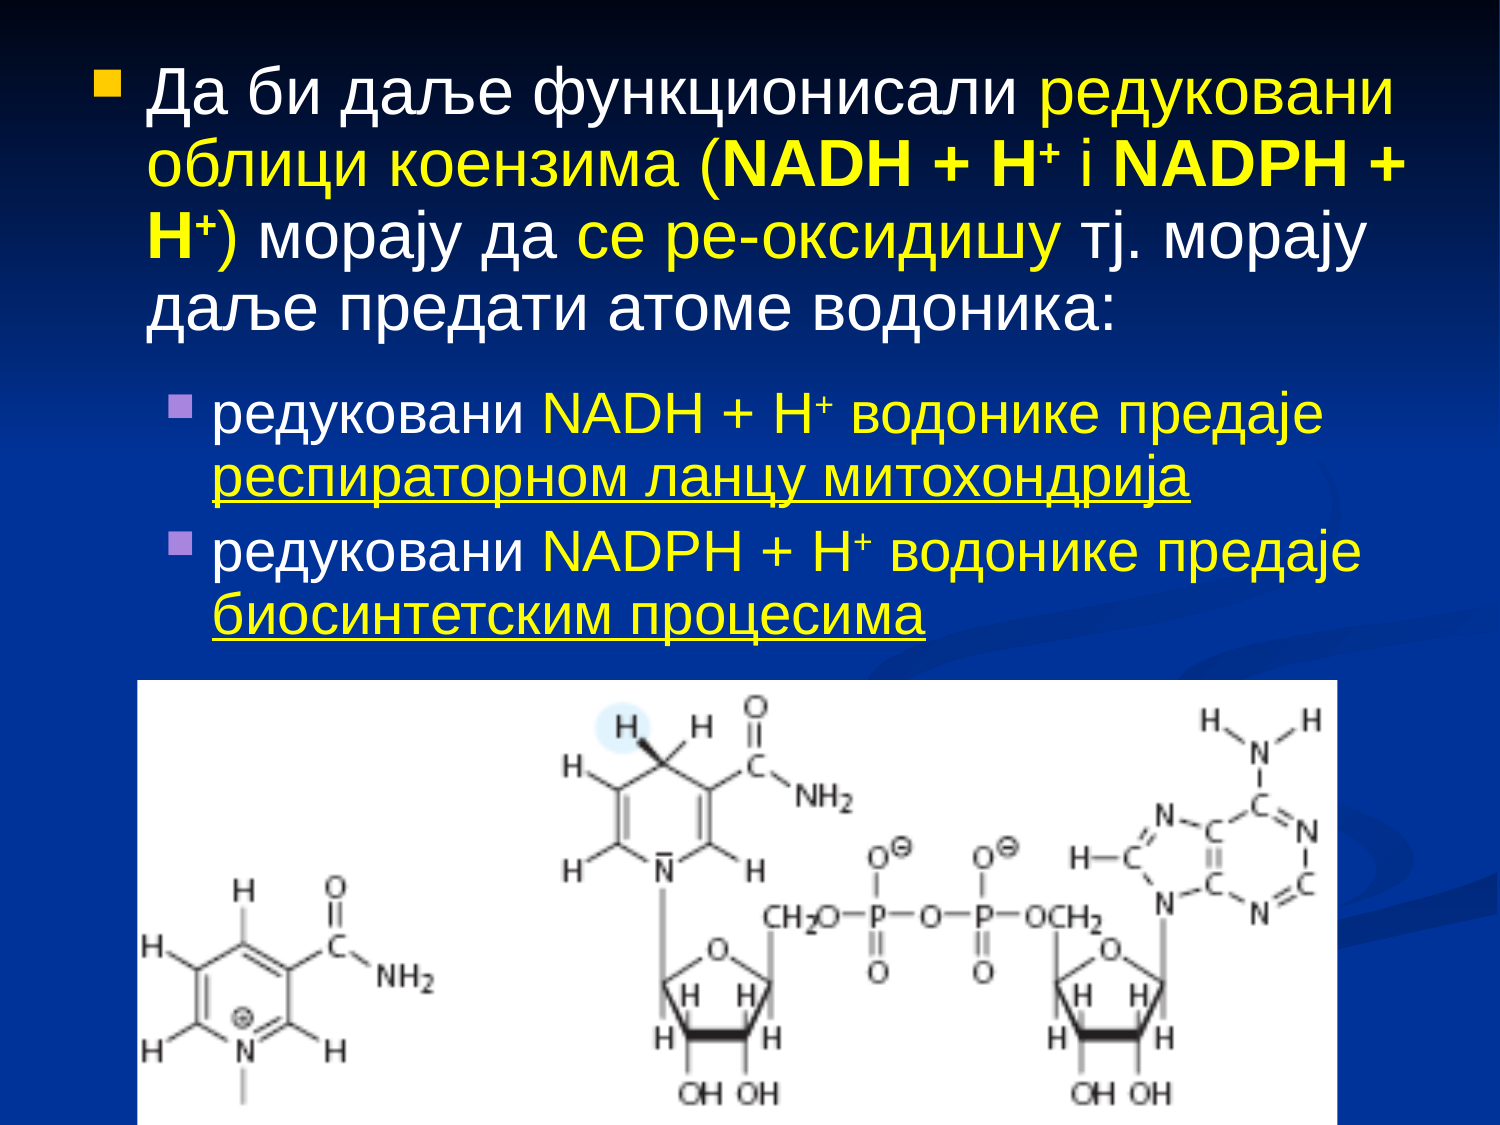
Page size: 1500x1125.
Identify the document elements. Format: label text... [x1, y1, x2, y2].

list Да би даље функционисали редуковани облици коензима (NADH + H+ i NADPH + H+) морају да се ре-оксидишу тј. морају даље предати атоме водоника: редуковани NADH + H+ водонике предаје респираторном ланцу митохондрија редуковани NADPH + H+ водонике предаје биосинтетским процесима [75, 50, 1425, 663]
picture [137, 679, 1338, 1125]
